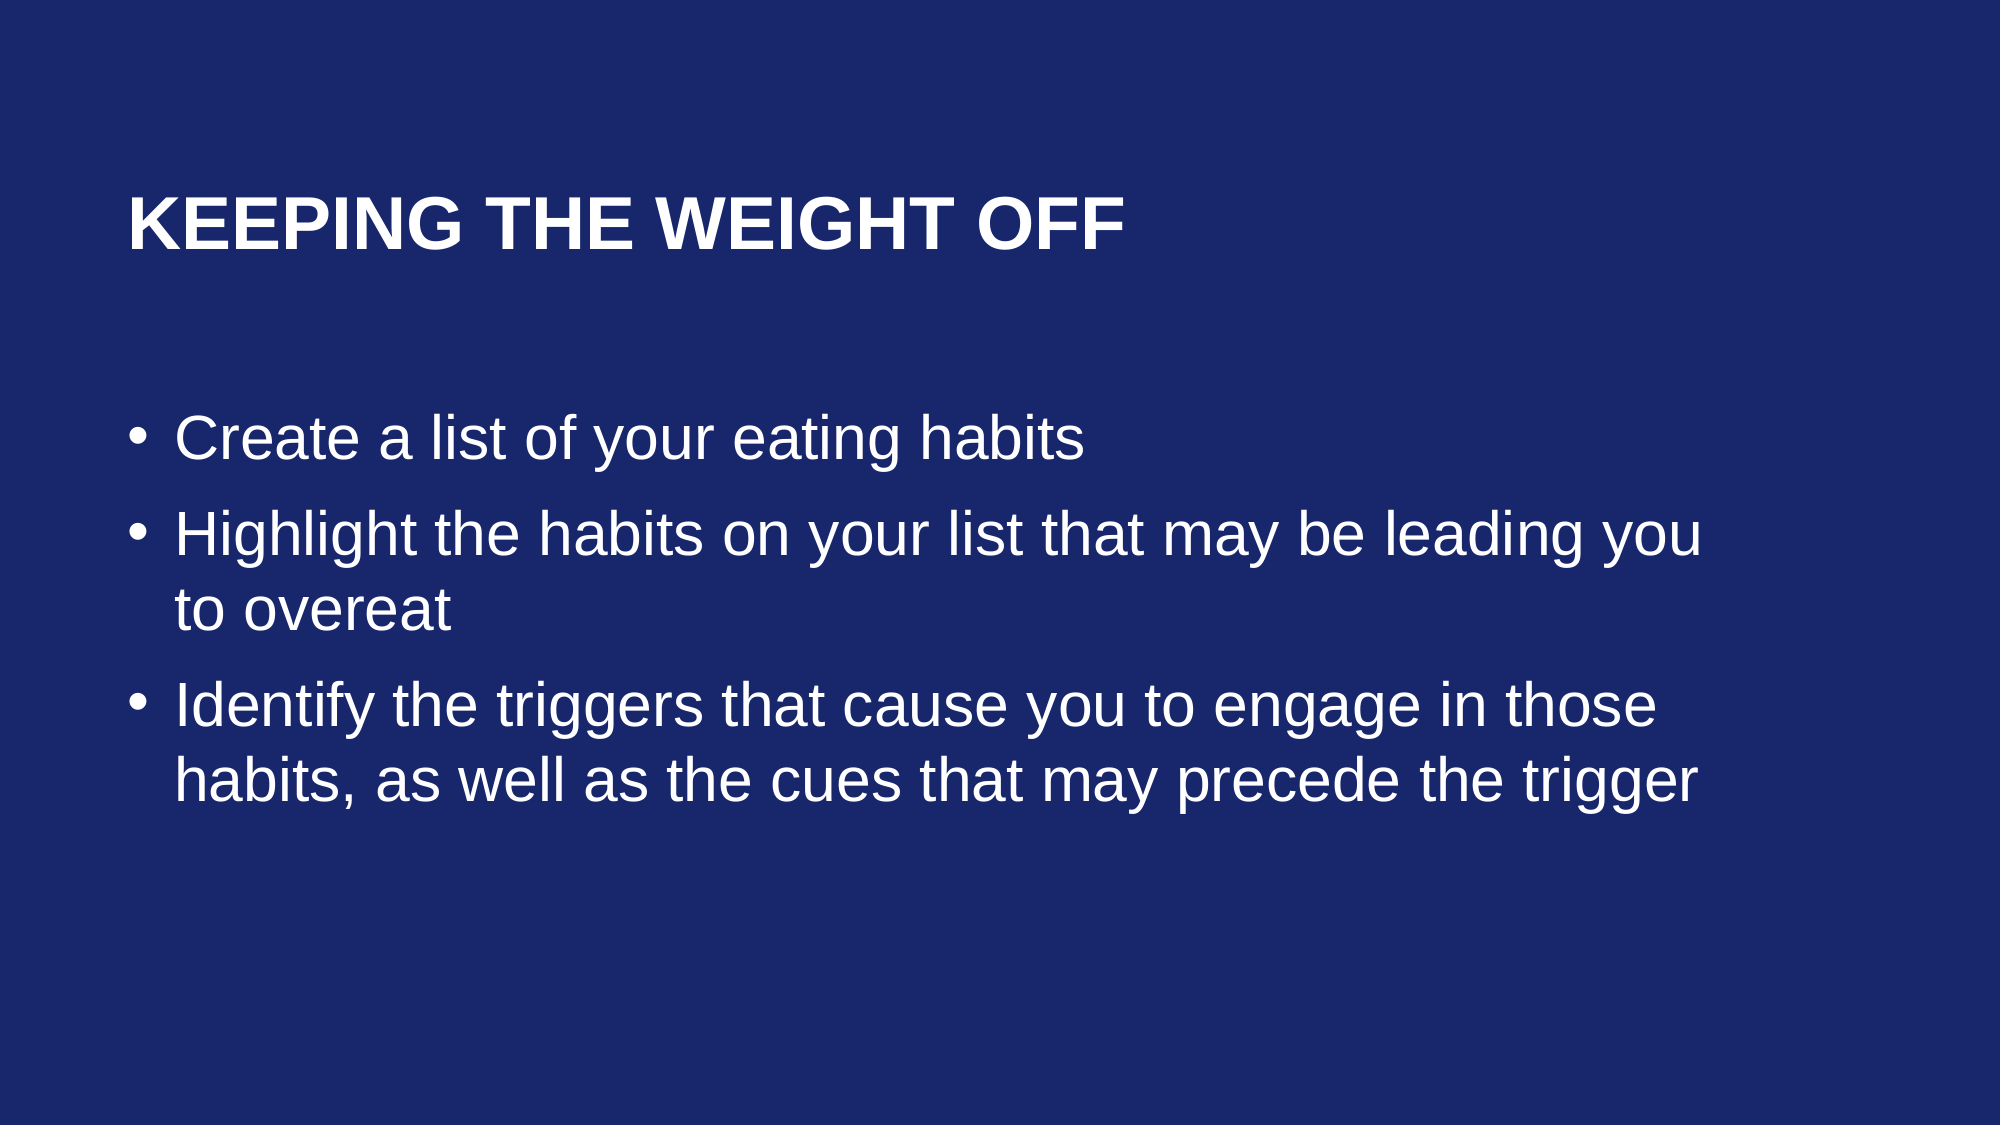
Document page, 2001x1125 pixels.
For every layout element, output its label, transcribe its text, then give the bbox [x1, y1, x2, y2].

title Keeping the Weight Off [112, 99, 1775, 339]
list Create a list of your eating habits Highlight the habits on your list that may be leading you to overeat Identify the triggers that cause you to engage in those habits, as well as the cues that may precede the trigger [112, 351, 1775, 950]
